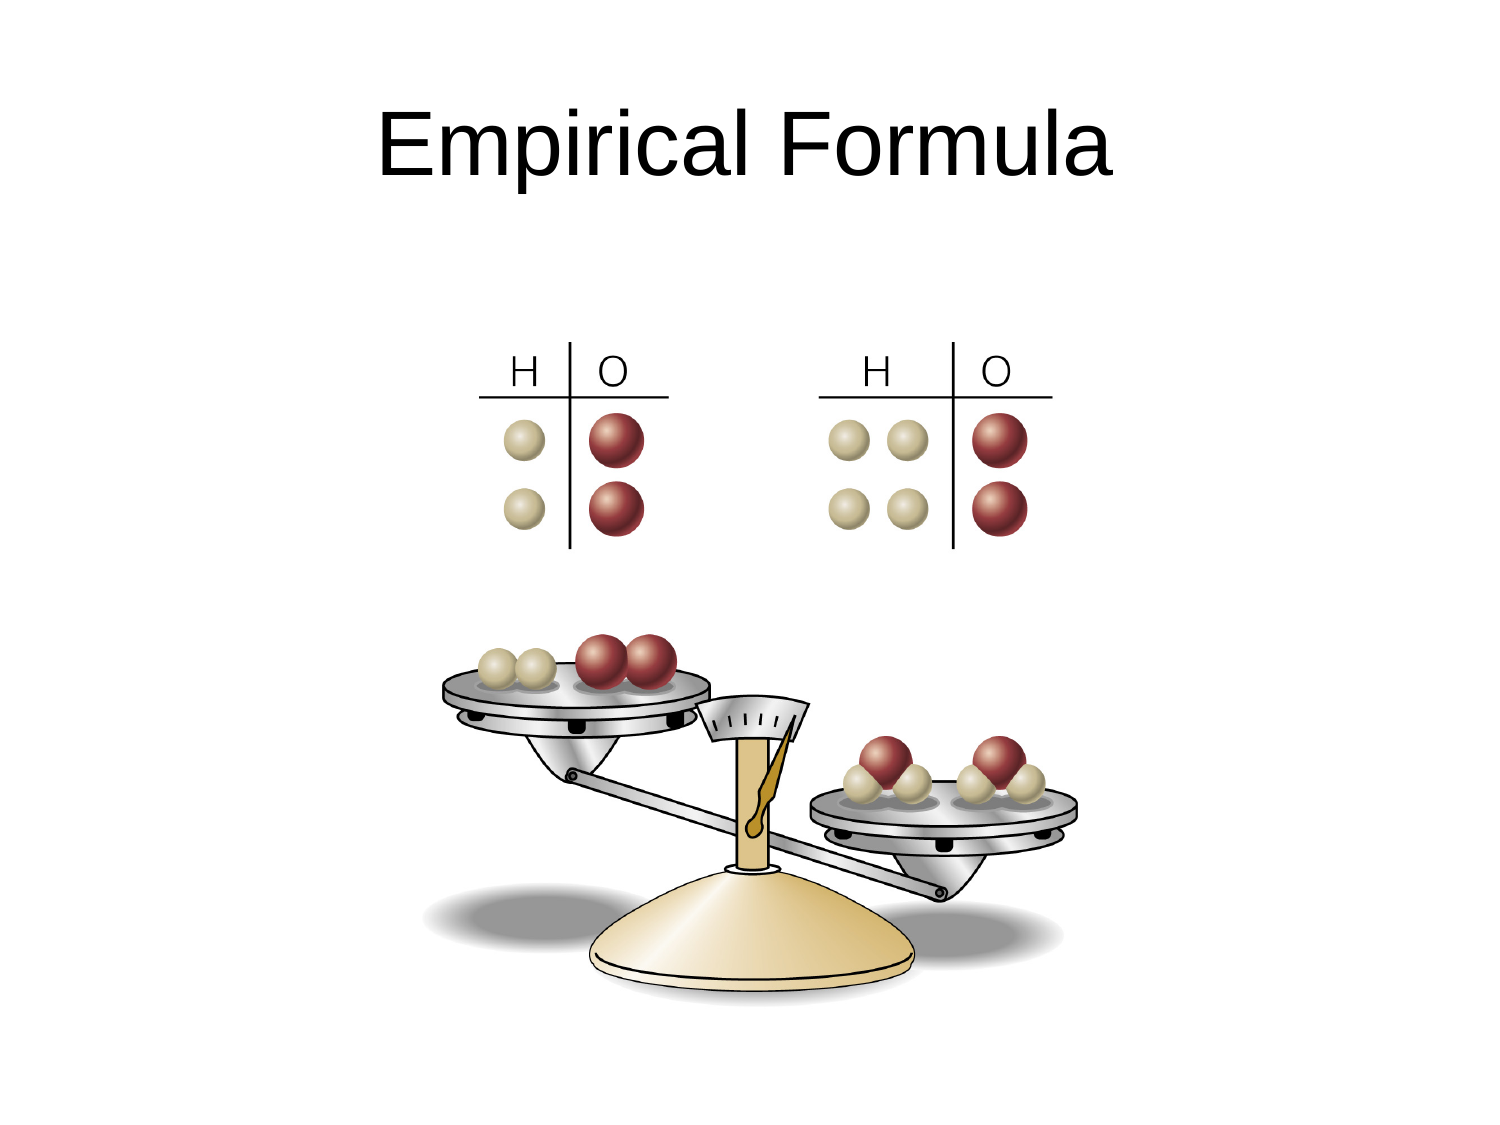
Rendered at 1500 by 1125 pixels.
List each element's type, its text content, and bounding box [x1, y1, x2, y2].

title Empirical Formula [74, 44, 1426, 233]
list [299, 337, 1201, 1013]
